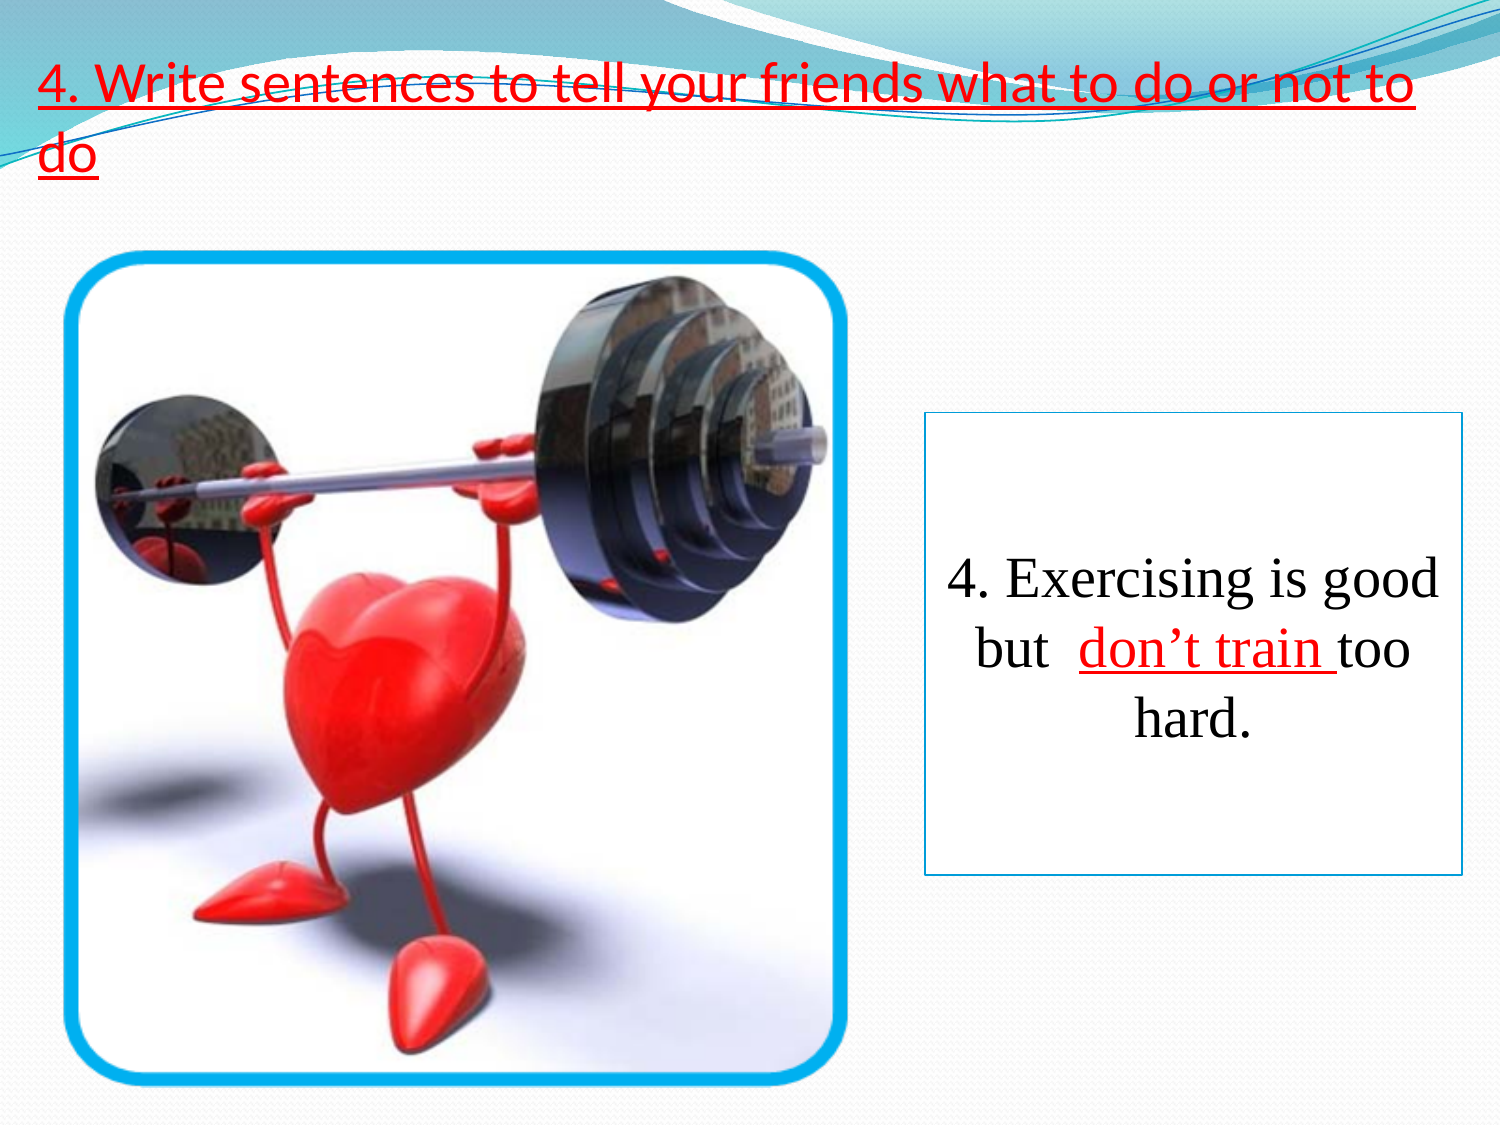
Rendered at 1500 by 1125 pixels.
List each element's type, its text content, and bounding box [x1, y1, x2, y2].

text_box 4. Exercising is good but don’t train too hard. [924, 412, 1463, 876]
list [62, 249, 851, 1088]
title 4. Write sentences to tell your friends what to do or not to do [37, 0, 1450, 185]
